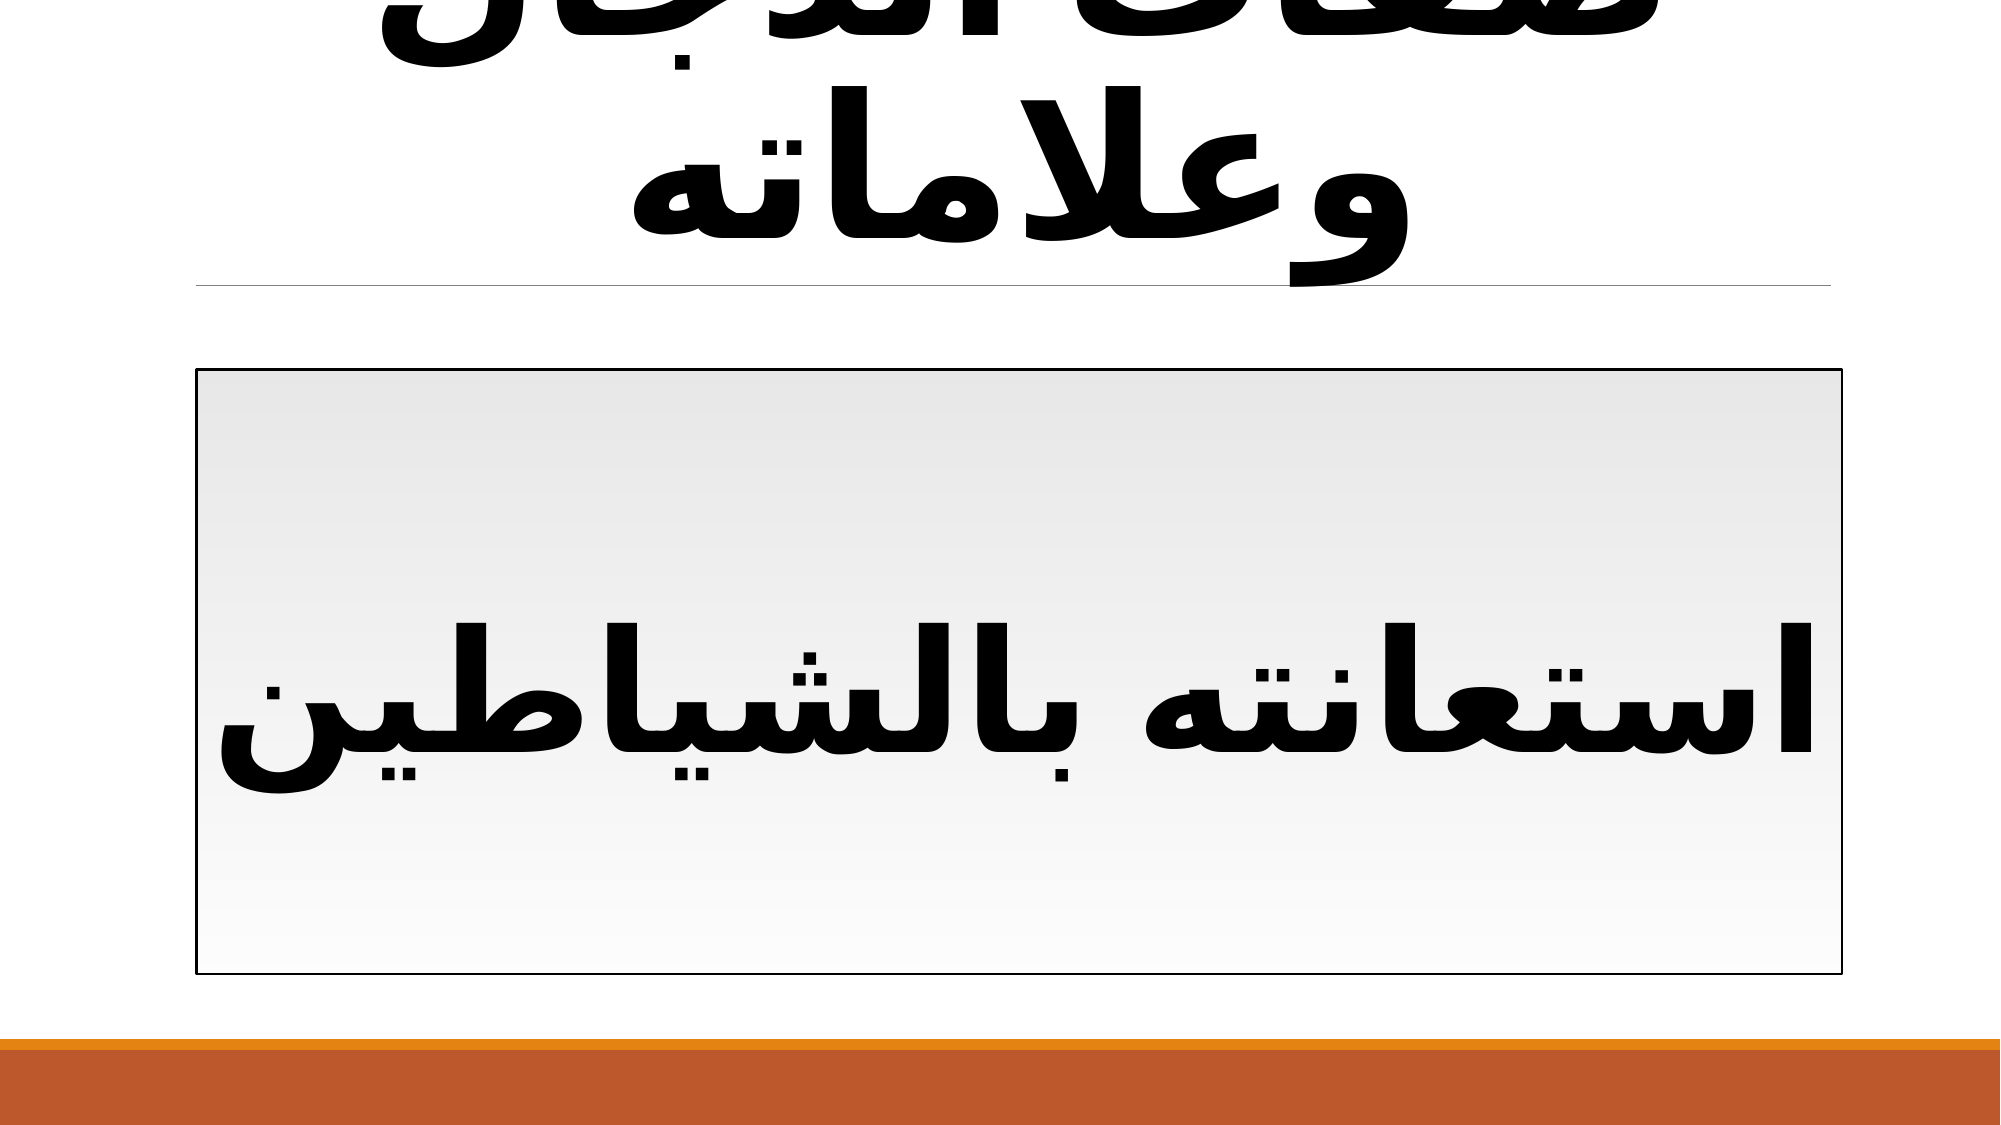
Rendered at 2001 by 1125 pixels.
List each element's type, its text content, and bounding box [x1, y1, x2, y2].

list استعانته بالشياطين [195, 368, 1843, 975]
title صفات الدجال وعلاماته [232, 44, 1813, 288]
